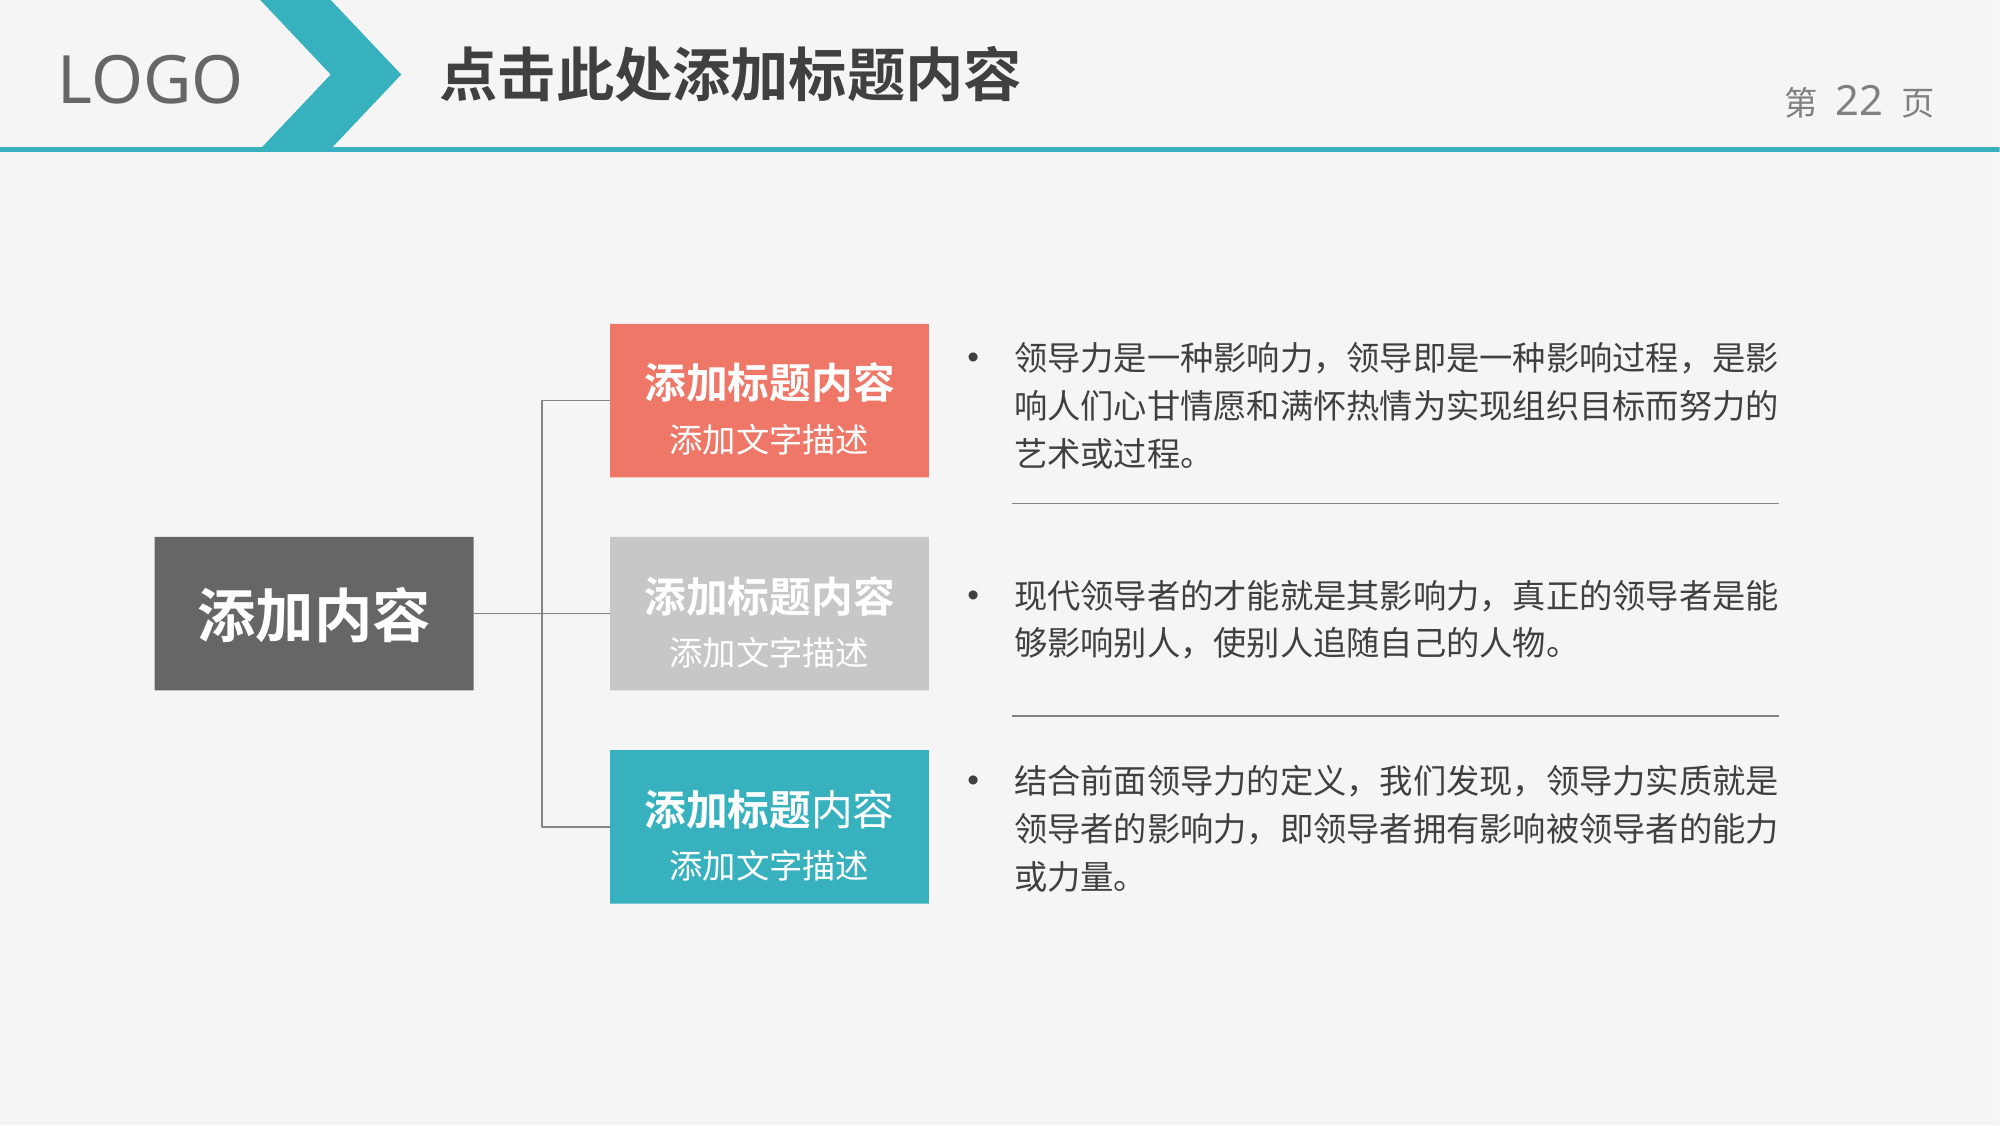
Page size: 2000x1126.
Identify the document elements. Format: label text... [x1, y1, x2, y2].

text_box 添加标题内容 添加文字描述 [608, 748, 931, 906]
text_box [473, 613, 611, 828]
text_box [473, 400, 611, 613]
text_box 添加标题内容 添加文字描述 [608, 322, 931, 479]
text_box 添加标题内容 添加文字描述 [614, 535, 931, 693]
text_box 领导力是一种影响力，领导即是一种影响过程，是影响人们心甘情愿和满怀热情为实现组织目标而努力的艺术或过程。 [952, 321, 1815, 481]
text_box 现代领导者的才能就是其影响力，真正的领导者是能够影响别人，使别人追随自己的人物。 [952, 559, 1815, 670]
text_box 添加内容 [153, 535, 468, 693]
text_box 结合前面领导力的定义，我们发现，领导力实质就是领导者的影响力，即领导者拥有影响被领导者的能力或力量。 [952, 744, 1815, 904]
